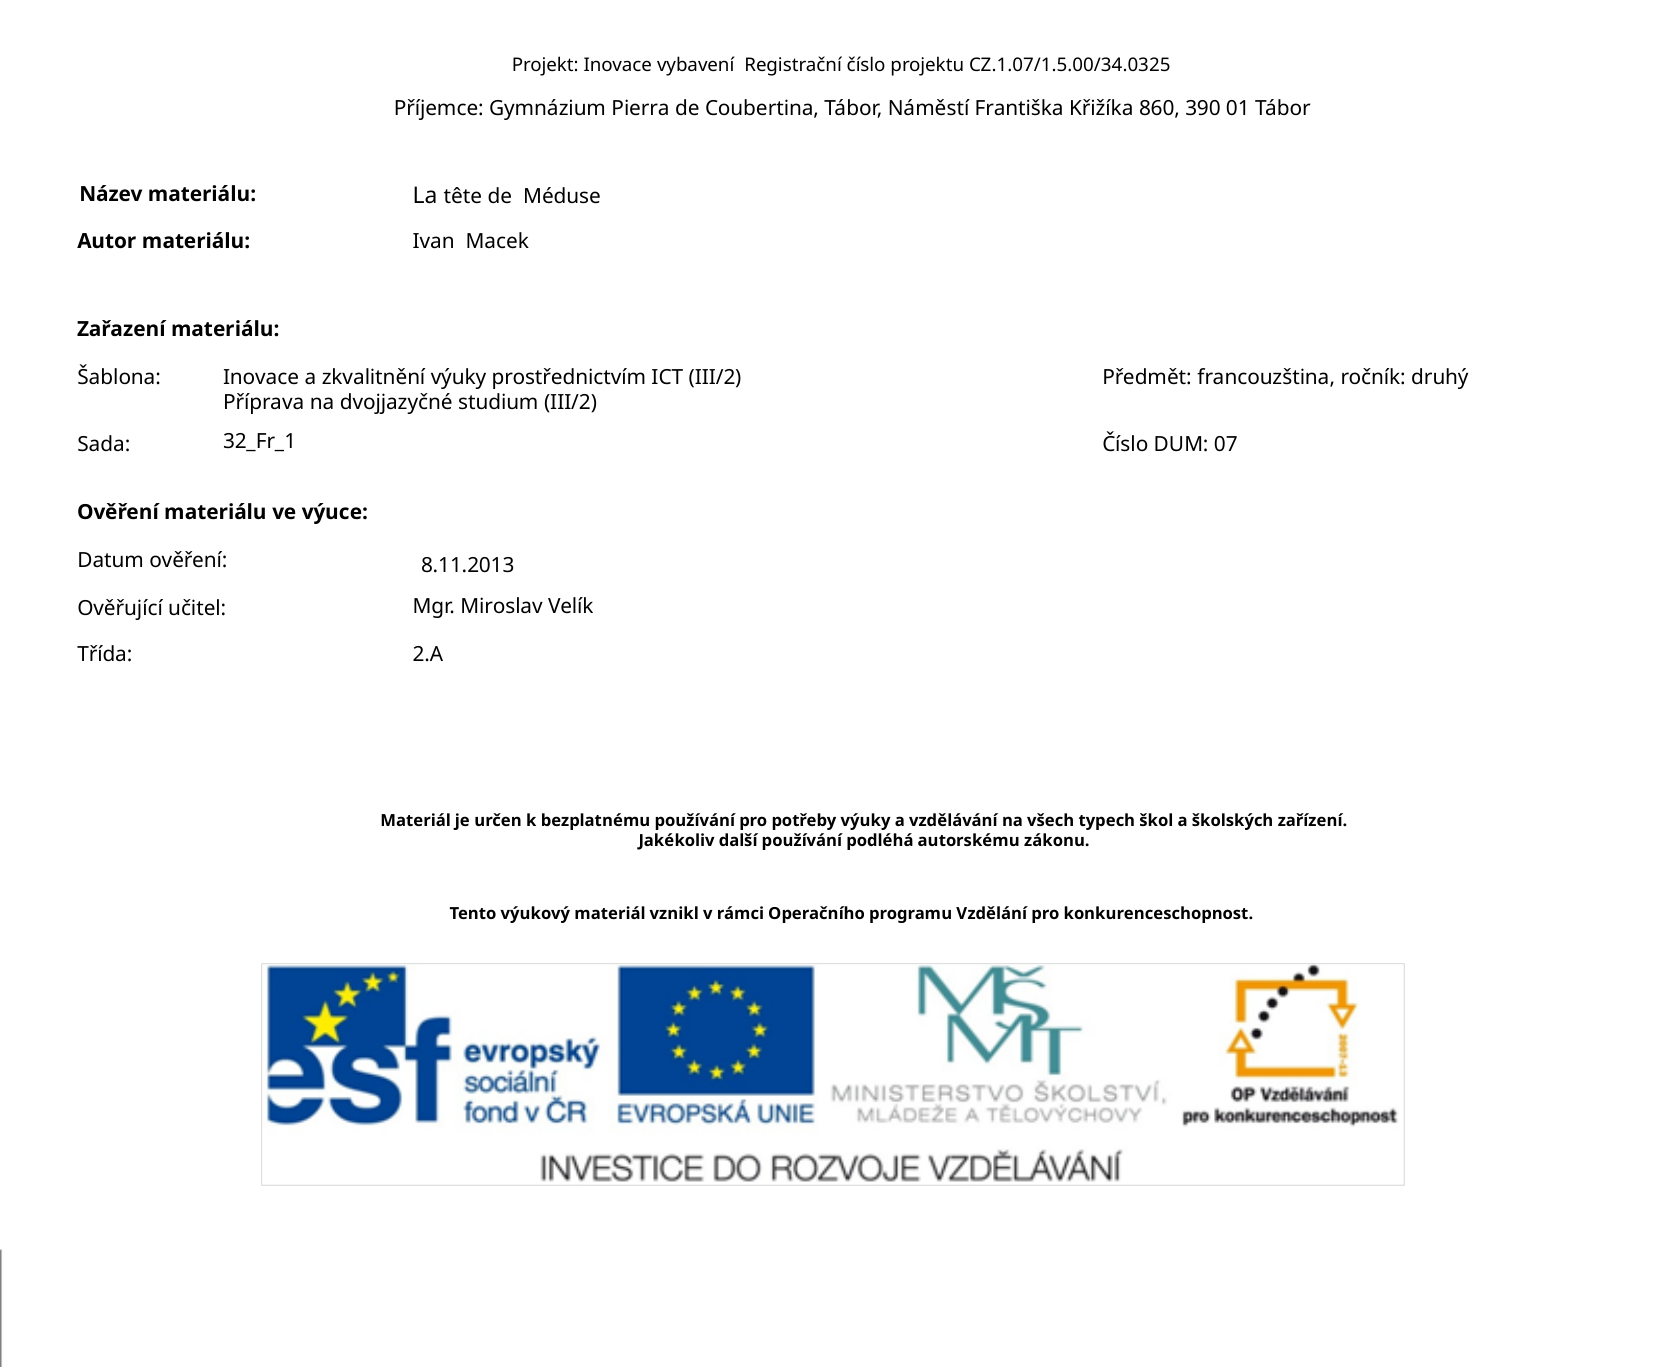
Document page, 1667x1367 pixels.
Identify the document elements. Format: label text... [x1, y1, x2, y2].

text_box Sada: [62, 422, 188, 463]
text_box Autor materiálu: [62, 220, 313, 261]
text_box Číslo DUM: 07 [1087, 422, 1296, 463]
text_box 32_Fr_1 [208, 420, 575, 461]
text_box 2.A [397, 633, 494, 673]
text_box Datum ověření: [62, 539, 292, 580]
text_box Třída: [62, 633, 188, 673]
text_box Inovace a zkvalitnění výuky prostřednictvím ICT (III/2) Příprava na dvojjazyčné studium (III/2) [208, 356, 888, 421]
text_box Ivan Macek [397, 220, 723, 261]
text_box Příjemce: Gymnázium Pierra de Coubertina, Tábor, Náměstí Františka Křižíka 860, 390 01 Tábor [287, 87, 1417, 128]
text_box La tête de Méduse [397, 172, 805, 216]
text_box Mgr. Miroslav Velík [397, 585, 828, 626]
text_box Ověřující učitel: [62, 587, 292, 628]
text_box Šablona: [62, 356, 208, 396]
text_box 8.11.2013 [406, 543, 588, 584]
text_box Zařazení materiálu: [62, 308, 350, 349]
text_box Předmět: francouzština, ročník: druhý [1087, 356, 1613, 421]
text_box Projekt: Inovace vybavení Registrační číslo projektu CZ.1.07/1.5.00/34.0325 [455, 45, 1227, 83]
picture [0, 0, 1667, 1367]
text_box Ověření materiálu ve výuce: [62, 491, 450, 532]
text_box Materiál je určen k bezplatnému používání pro potřeby výuky a vzdělávání na všech typech škol a školských zařízení. Jakékoliv další používání podléhá autorskému zákonu. [260, 802, 1469, 857]
text_box Tento výukový materiál vznikl v rámci Operačního programu Vzdělání pro konkurenceschopnost. [343, 895, 1361, 931]
text_box Název materiálu: [64, 172, 361, 213]
